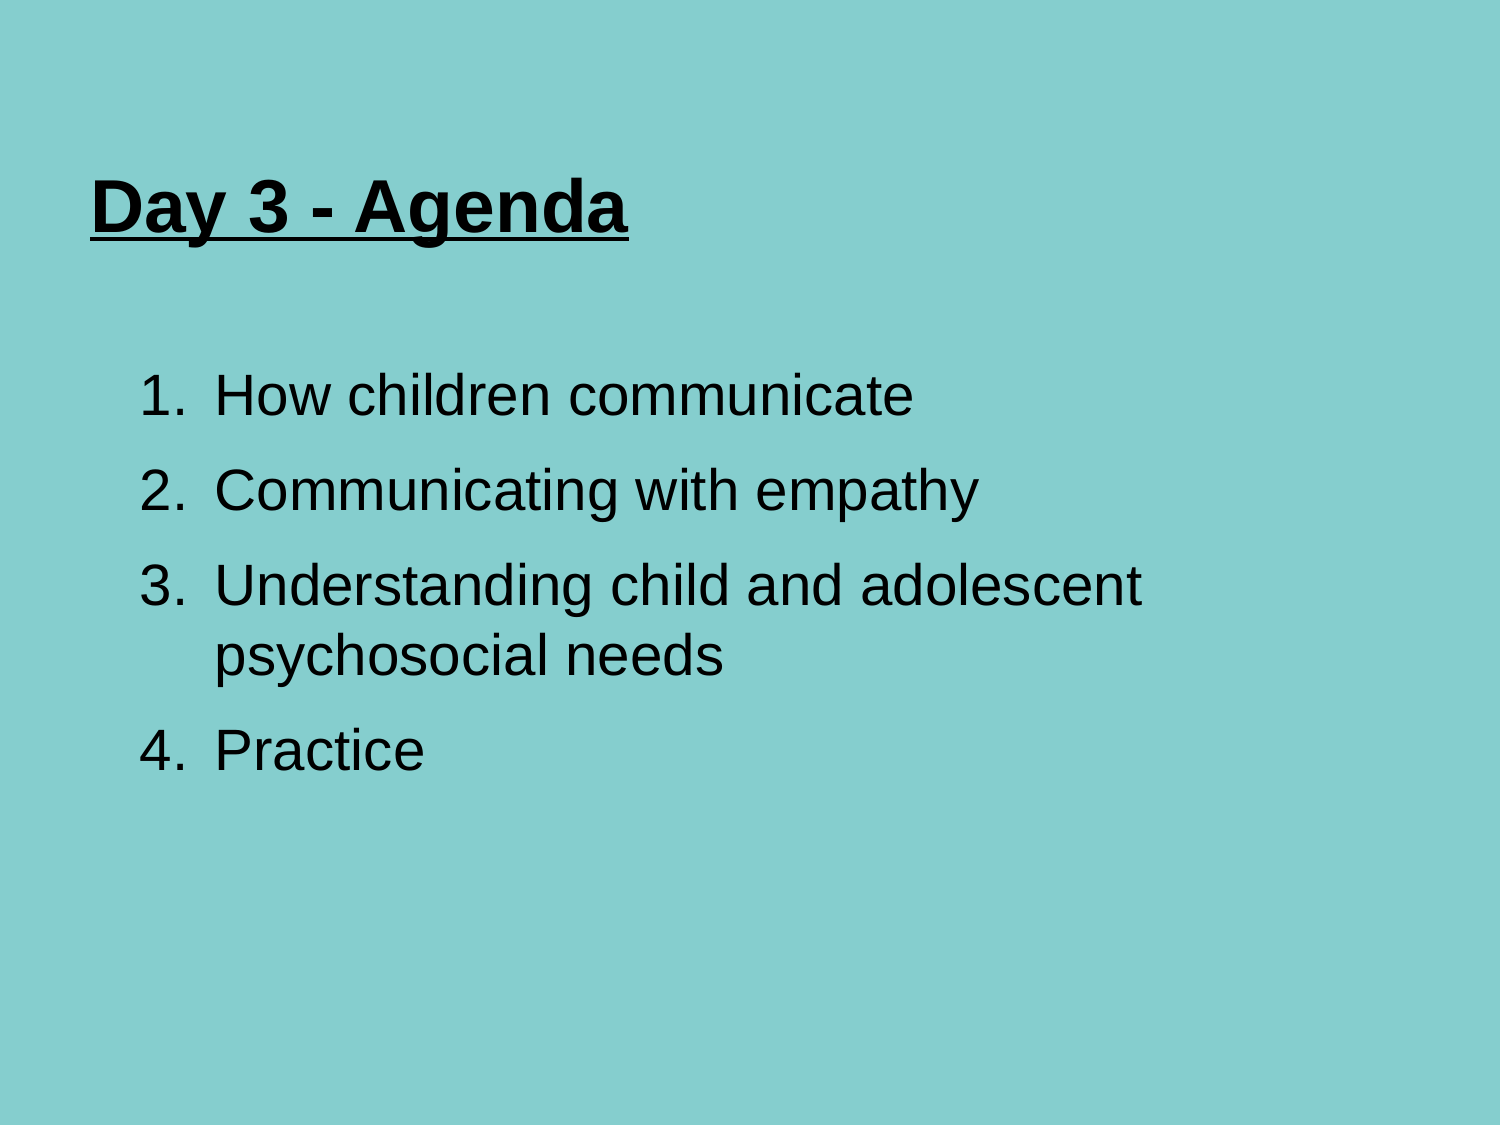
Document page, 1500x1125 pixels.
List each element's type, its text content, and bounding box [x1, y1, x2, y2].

title Day 3 - Agenda [75, 149, 1438, 350]
text_box How children communicate Communicating with empathy Understanding child and adolescent psychosocial needs Practice [125, 350, 1425, 790]
